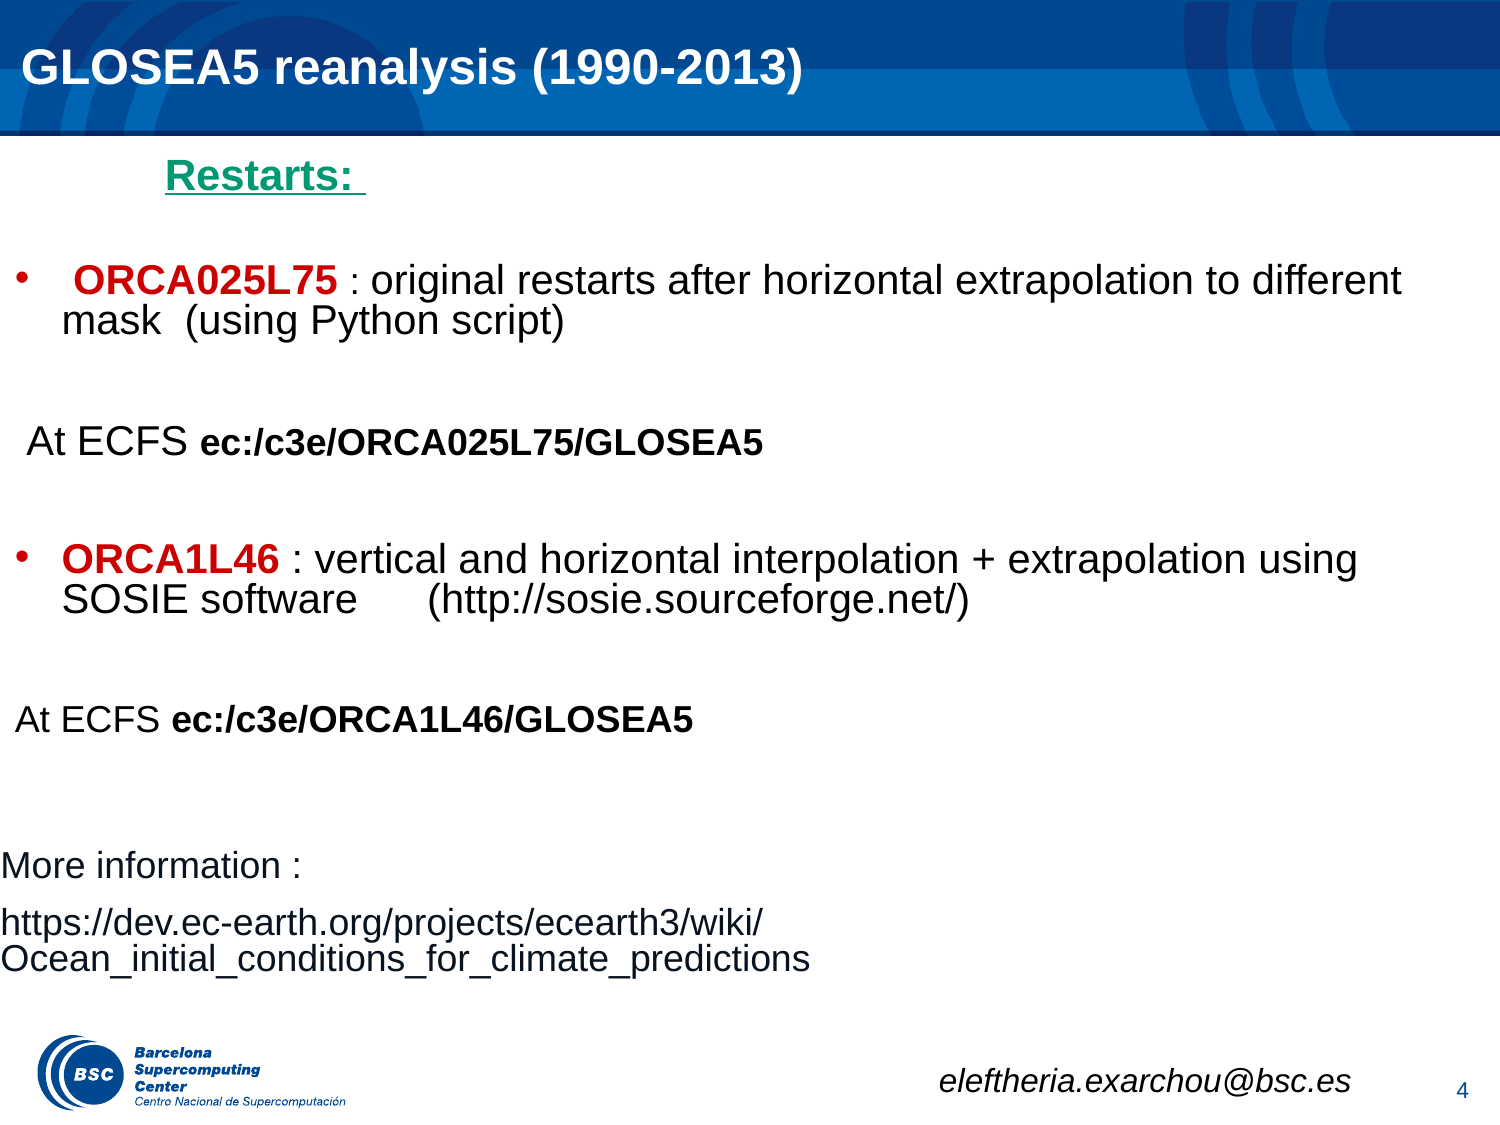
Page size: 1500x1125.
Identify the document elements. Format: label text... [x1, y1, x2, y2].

text_box eleftheria.exarchou@bsc.es [868, 1049, 1424, 1107]
title GLOSEA5 reanalysis (1990-2013) [5, 19, 1471, 102]
slide_number 4 [1411, 1042, 1484, 1111]
text_box Restarts: ORCA025L75 : original restarts after horizontal extrapolation to different mask (using Python script) At ECFS ec:/c3e/ORCA025L75/GLOSEA5 ORCA1L46 : vertical and horizontal interpolation + extrapolation using SOSIE software (http://sosie.sourceforge.net/) At ECFS ec:/c3e/ORCA1L46/GLOSEA5 [0, 148, 1471, 804]
picture [0, 0, 1500, 136]
text_box More information : https://dev.ec-earth.org/projects/ecearth3/wiki/Ocean_initial_conditions_for_climate_predictions [0, 842, 1485, 1031]
